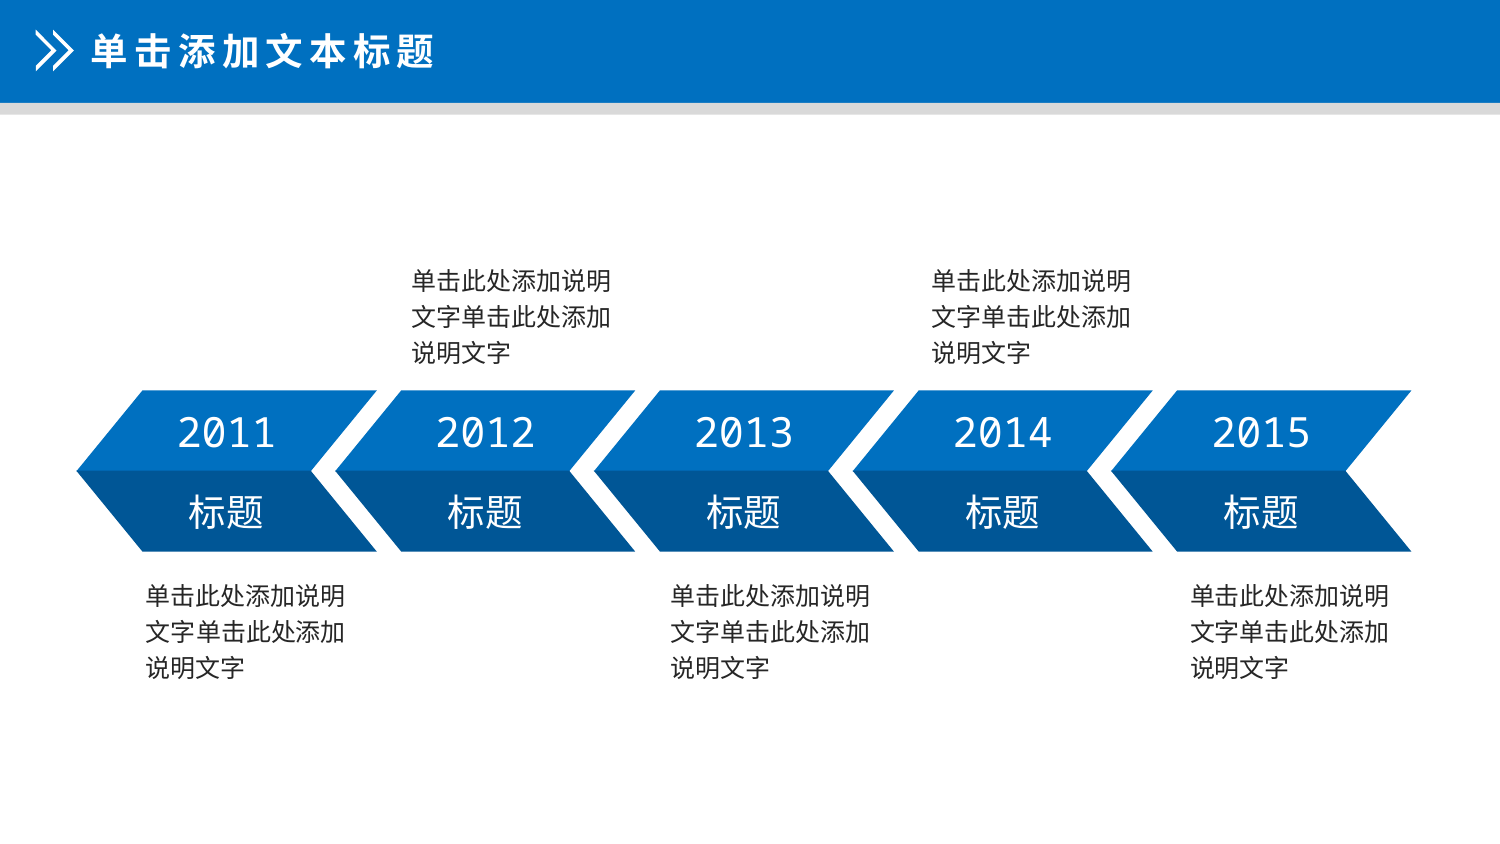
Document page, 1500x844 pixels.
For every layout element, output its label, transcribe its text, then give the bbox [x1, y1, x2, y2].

text_box 单击此处添加说明文字单击此处添加说明文字 [395, 234, 635, 388]
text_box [334, 390, 591, 552]
text_box 单击此处添加说明文字单击此处添加说明文字 [654, 561, 894, 707]
text_box [0, 0, 1500, 101]
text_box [852, 390, 1108, 552]
text_box 单击添加文本标题 [76, 20, 450, 80]
text_box 单击此处添加说明文字单击此处添加说明文字 [1173, 558, 1413, 707]
text_box 单击此处添加说明文字单击此处添加说明文字 [144, 561, 372, 707]
text_box [0, 101, 1500, 117]
text_box 单击此处添加说明文字单击此处添加说明文字 [914, 234, 1155, 388]
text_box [593, 390, 850, 552]
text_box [76, 390, 332, 552]
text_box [20, 35, 69, 66]
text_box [1110, 390, 1412, 552]
